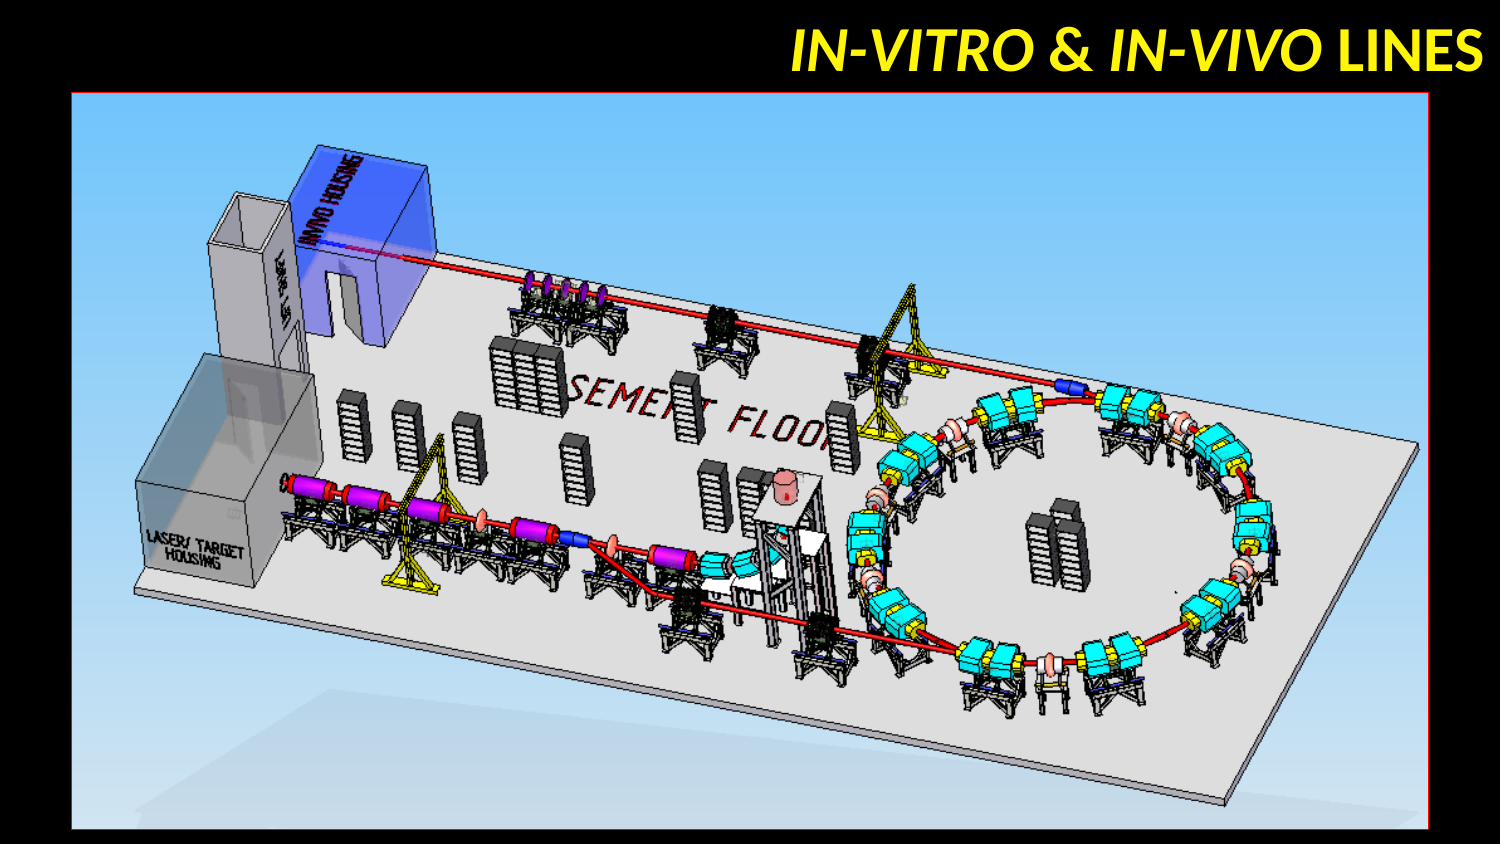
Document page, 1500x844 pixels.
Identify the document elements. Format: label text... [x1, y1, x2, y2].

title IN-VITRO & IN-VIVO LINES [0, 0, 1500, 93]
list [71, 92, 1429, 831]
